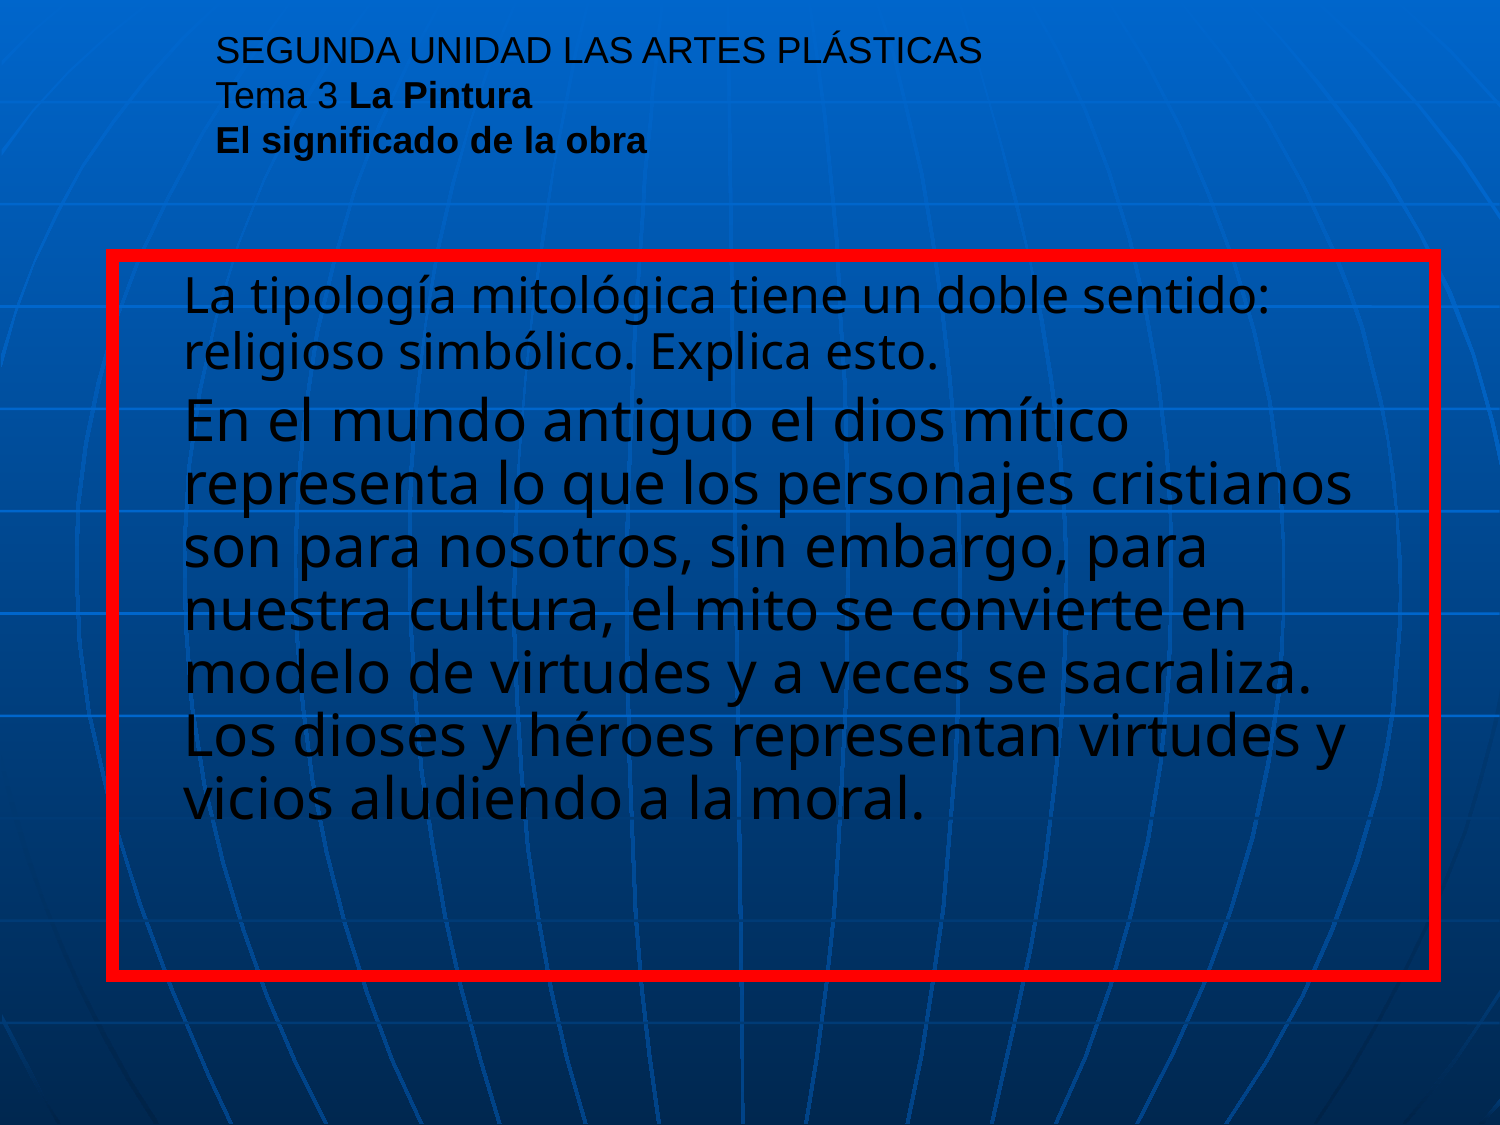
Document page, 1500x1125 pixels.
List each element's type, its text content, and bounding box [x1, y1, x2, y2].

title SEGUNDA UNIDAD LAS ARTES PLÁSTICAS Tema 3 La Pintura El significado de la obra [0, 0, 1200, 188]
list La tipología mitológica tiene un doble sentido: religioso simbólico. Explica esto. En el mundo antiguo el dios mítico representa lo que los personajes cristianos son para nosotros, sin embargo, para nuestra cultura, el mito se convierte en modelo de virtudes y a veces se sacraliza. Los dioses y héroes representan virtudes y vicios aludiendo a la moral. [111, 255, 1436, 977]
